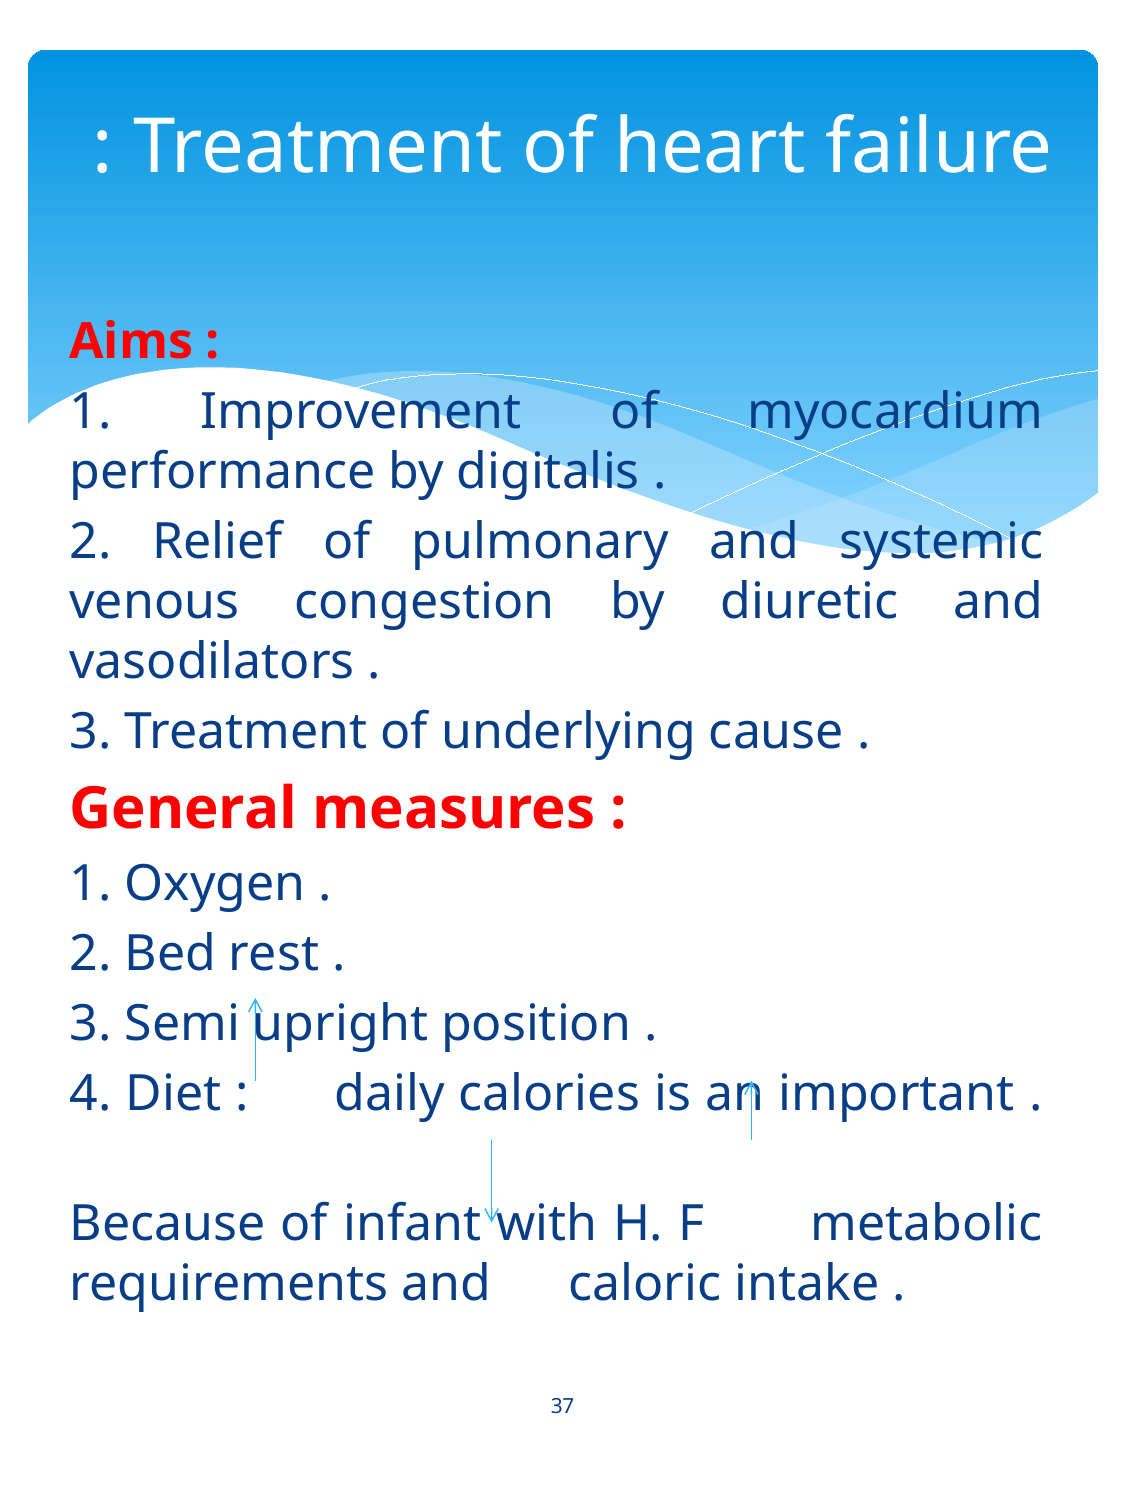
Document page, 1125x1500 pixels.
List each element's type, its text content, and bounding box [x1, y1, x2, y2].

title Treatment of heart failure : [56, 73, 1069, 302]
slide_number 37 [491, 1367, 634, 1447]
list Aims : 1. Improvement of myocardium performance by digitalis . 2. Relief of pulmonary and systemic venous congestion by diuretic and vasodilators . 3. Treatment of underlying cause . General measures : 1. Oxygen . 2. Bed rest . 3. Semi upright position . 4. Diet : daily calories is an important . Because of infant with H. F metabolic requirements and caloric intake . [54, 301, 1059, 1424]
